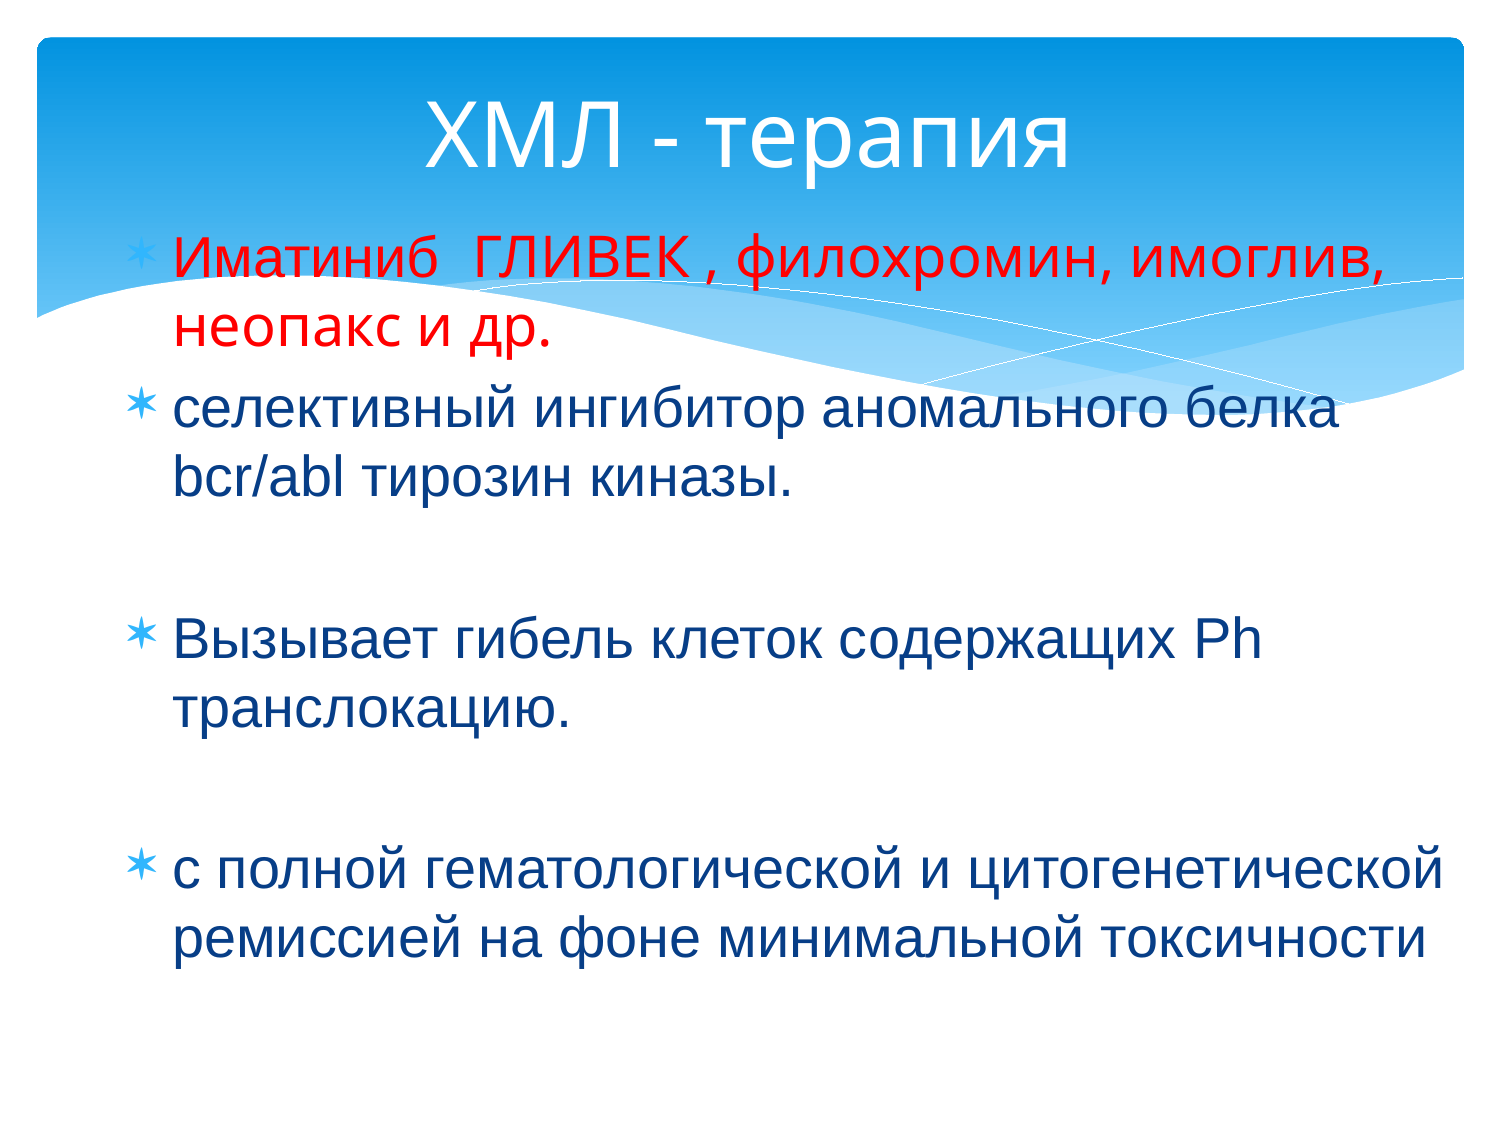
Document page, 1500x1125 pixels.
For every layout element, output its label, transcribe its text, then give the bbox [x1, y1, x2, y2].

title ХМЛ - терапия [112, 37, 1388, 225]
list Иматиниб ГЛИВЕК , филохромин, имоглив, неопакс и др. селективный ингибитор аномального белка bcr/abl тирозин киназы. Вызывает гибель клеток содержащих Ph транслокацию. с полной гематологической и цитогенетической ремиссией на фоне минимальной токсичности [112, 212, 1463, 1000]
